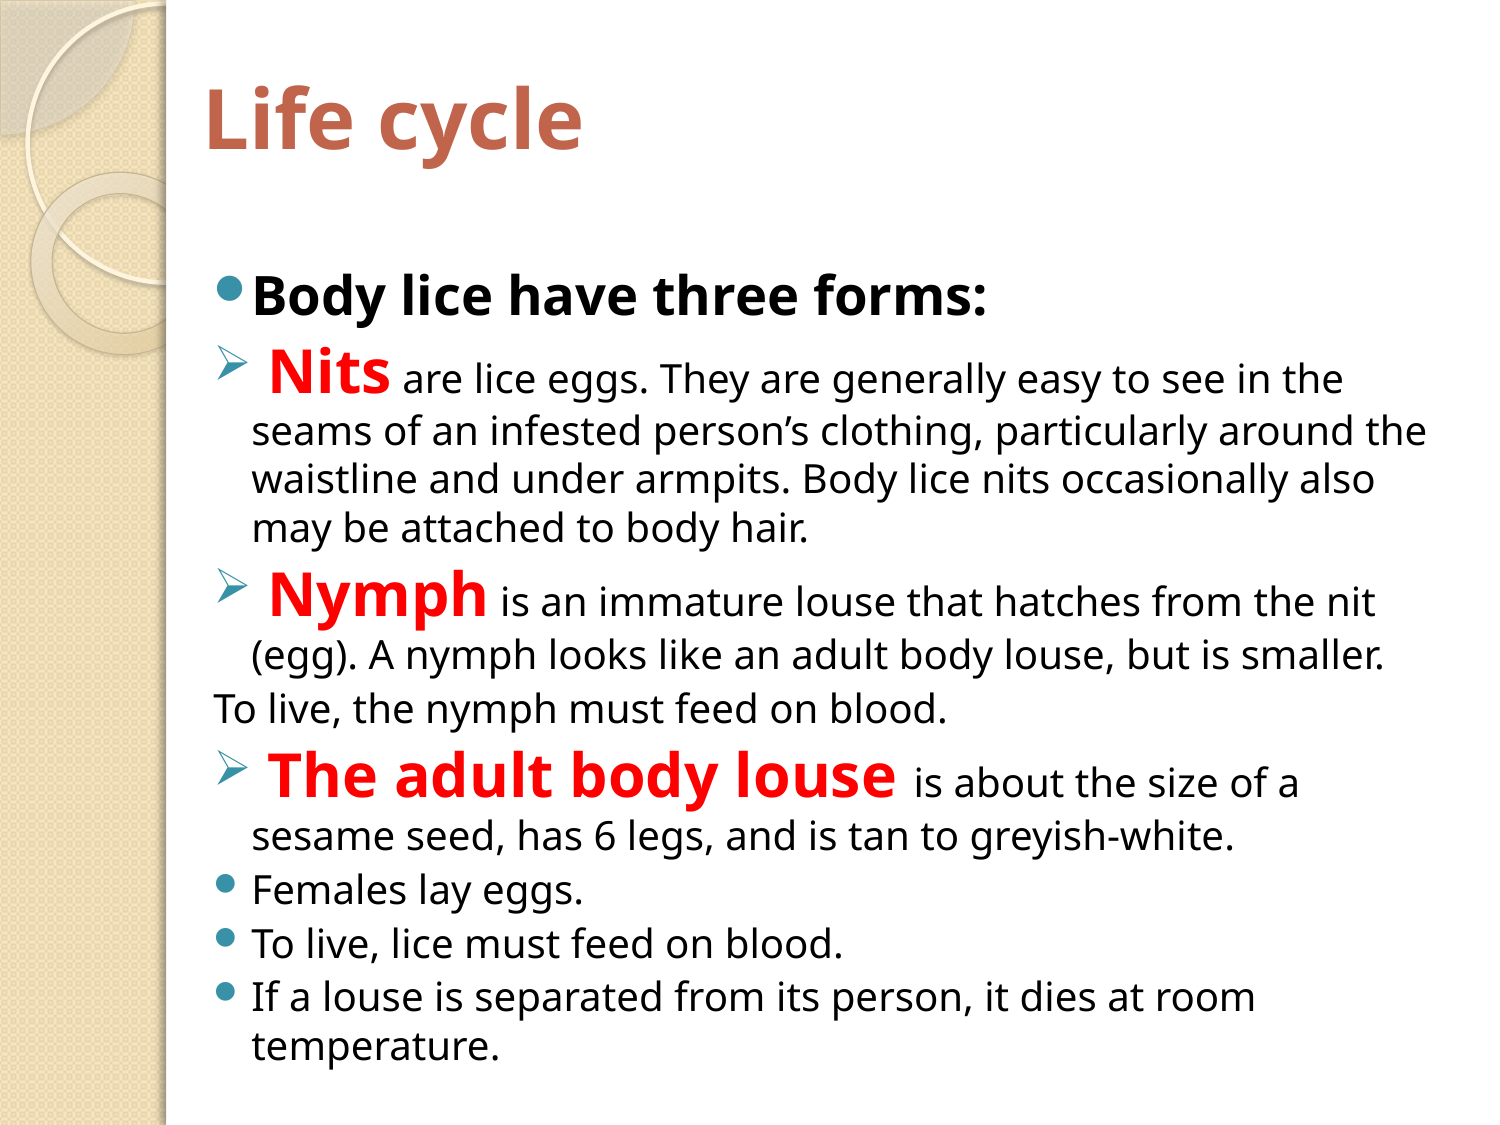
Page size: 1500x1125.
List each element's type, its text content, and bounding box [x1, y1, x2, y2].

list Body lice have three forms: Nits are lice eggs. They are generally easy to see in the seams of an infested person’s clothing, particularly around the waistline and under armpits. Body lice nits occasionally also may be attached to body hair. Nymph is an immature louse that hatches from the nit (egg). A nymph looks like an adult body louse, but is smaller. To live, the nymph must feed on blood. The adult body louse is about the size of a sesame seed, has 6 legs, and is tan to greyish-white. Females lay eggs. To live, lice must feed on blood. If a louse is separated from its person, it dies at room temperature. [187, 212, 1463, 1100]
title Life cycle [187, 45, 1463, 188]
